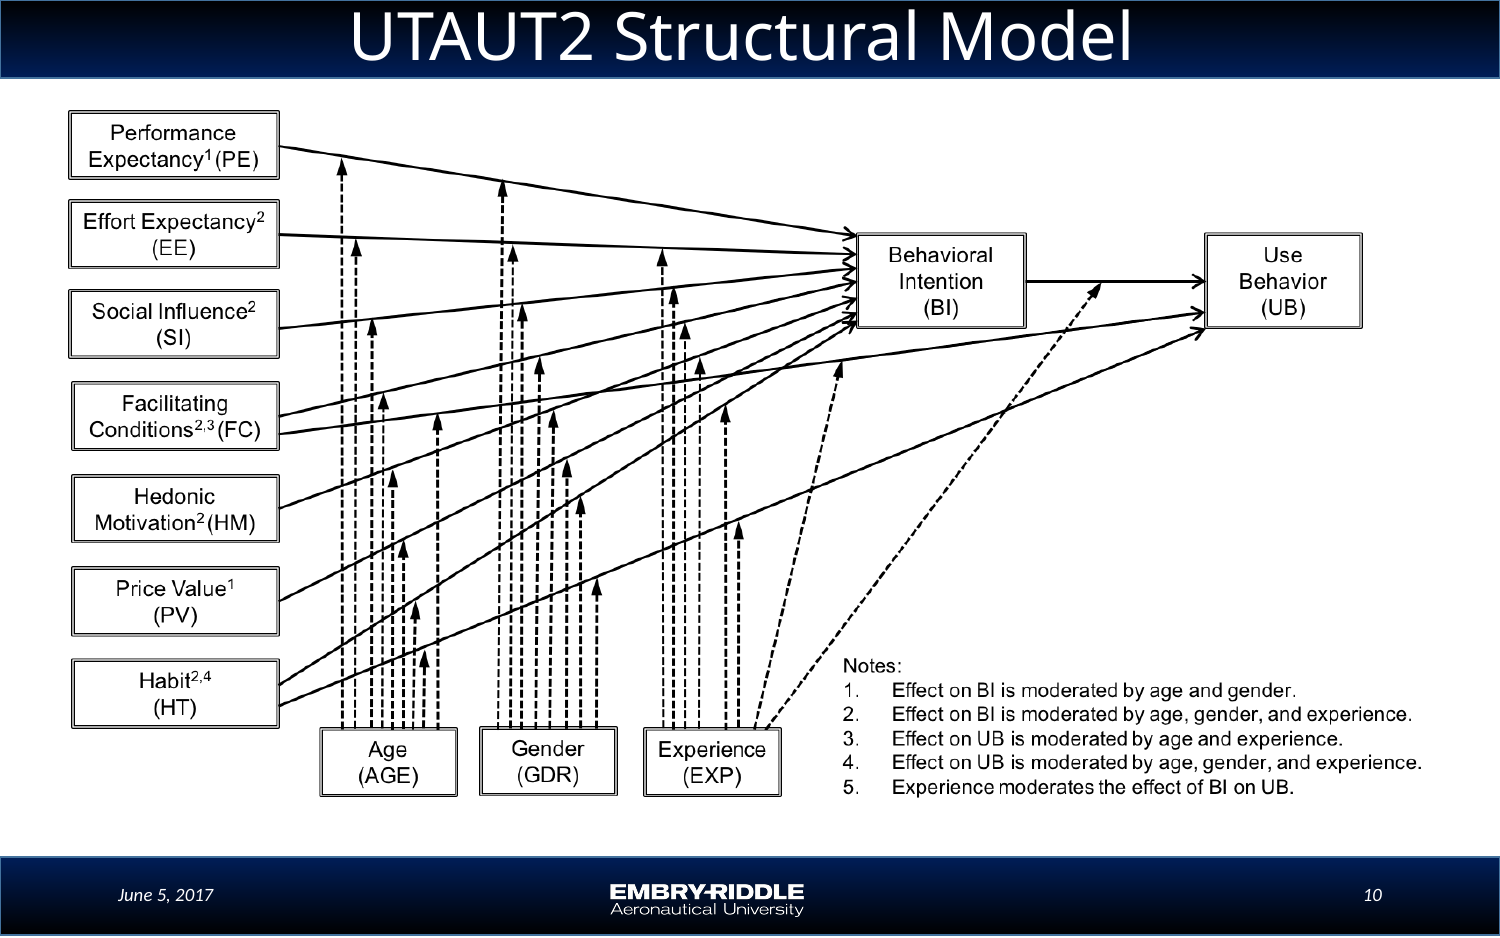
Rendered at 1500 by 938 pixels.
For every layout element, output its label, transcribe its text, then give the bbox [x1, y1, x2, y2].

slide_number 10 [1059, 868, 1397, 919]
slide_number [103, 868, 441, 919]
picture [610, 884, 804, 917]
text_box UTAUT2 Structural Model [82, 0, 1419, 78]
picture [68, 110, 1474, 810]
